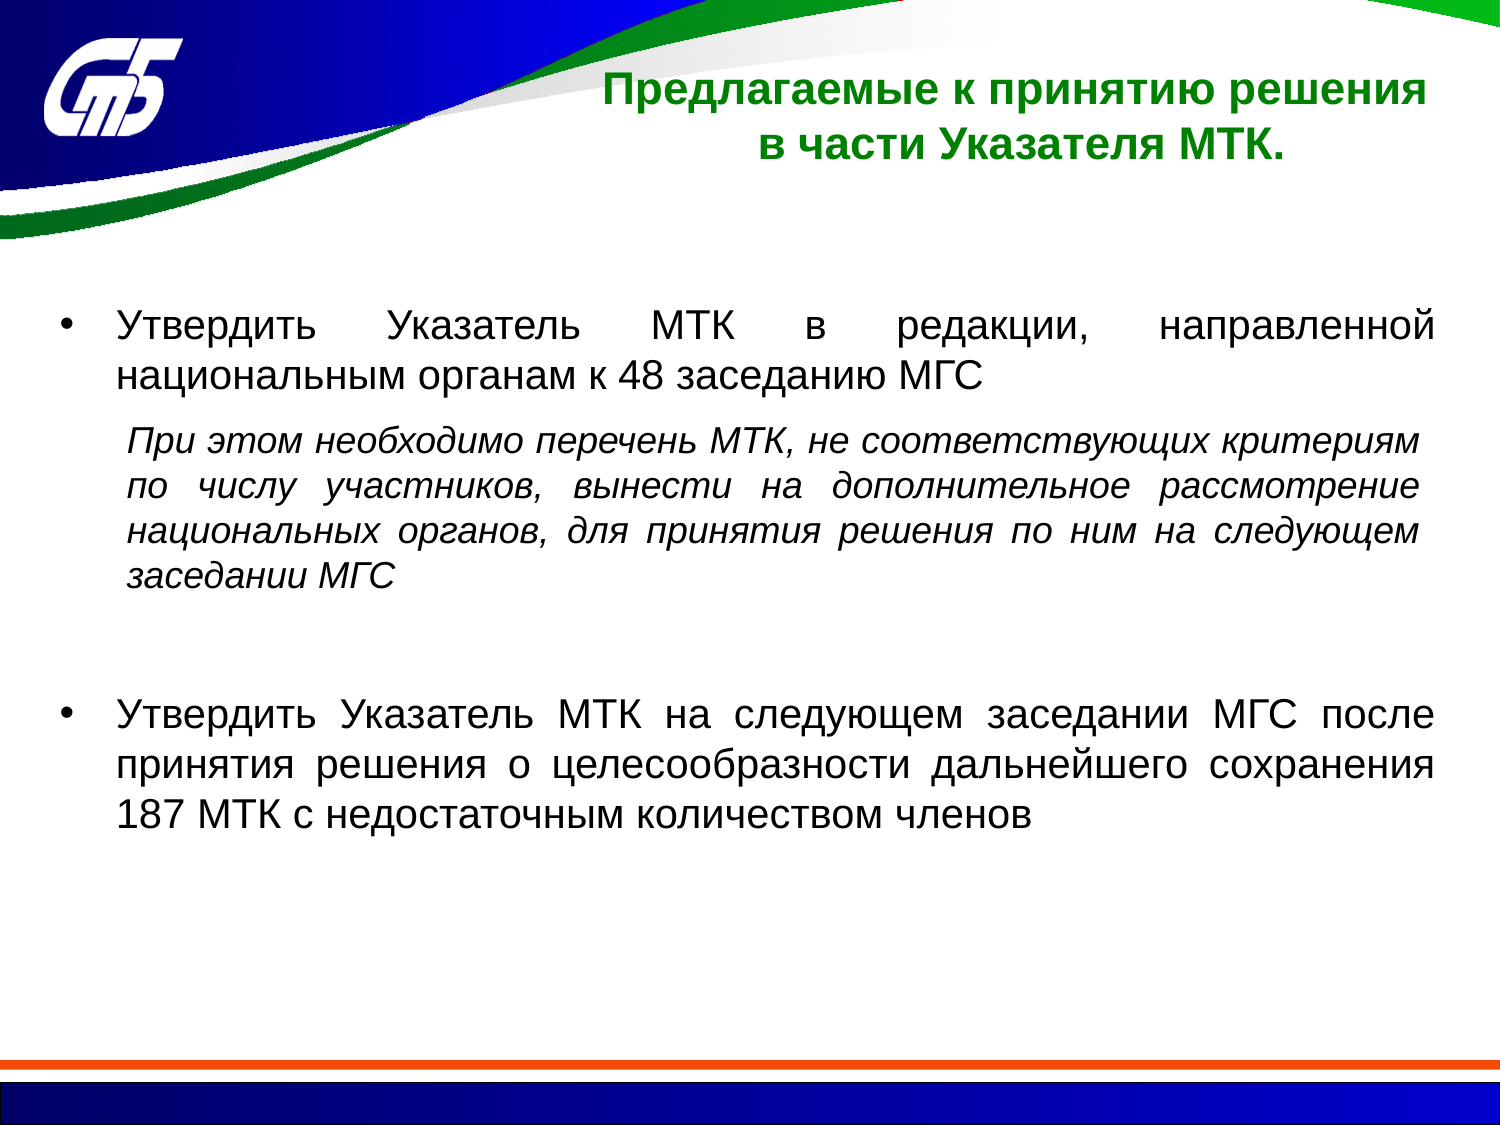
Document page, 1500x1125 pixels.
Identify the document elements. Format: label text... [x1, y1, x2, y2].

text_box Предлагаемые к принятию решения в части Указателя МТК. [407, 42, 1500, 185]
text_box Утвердить Указатель МТК в редакции, направленной национальным органам к 48 заседанию МГС [44, 290, 1451, 406]
picture [0, 0, 1500, 1047]
text_box При этом необходимо перечень МТК, не соответствующих критериям по числу участников, вынести на дополнительное рассмотрение национальных органов, для принятия решения по ним на следующем заседании МГС [112, 408, 1435, 604]
text_box Утвердить Указатель МТК на следующем заседании МГС после принятия решения о целесообразности дальнейшего сохранения 187 МТК с недостаточным количеством членов [44, 679, 1451, 845]
